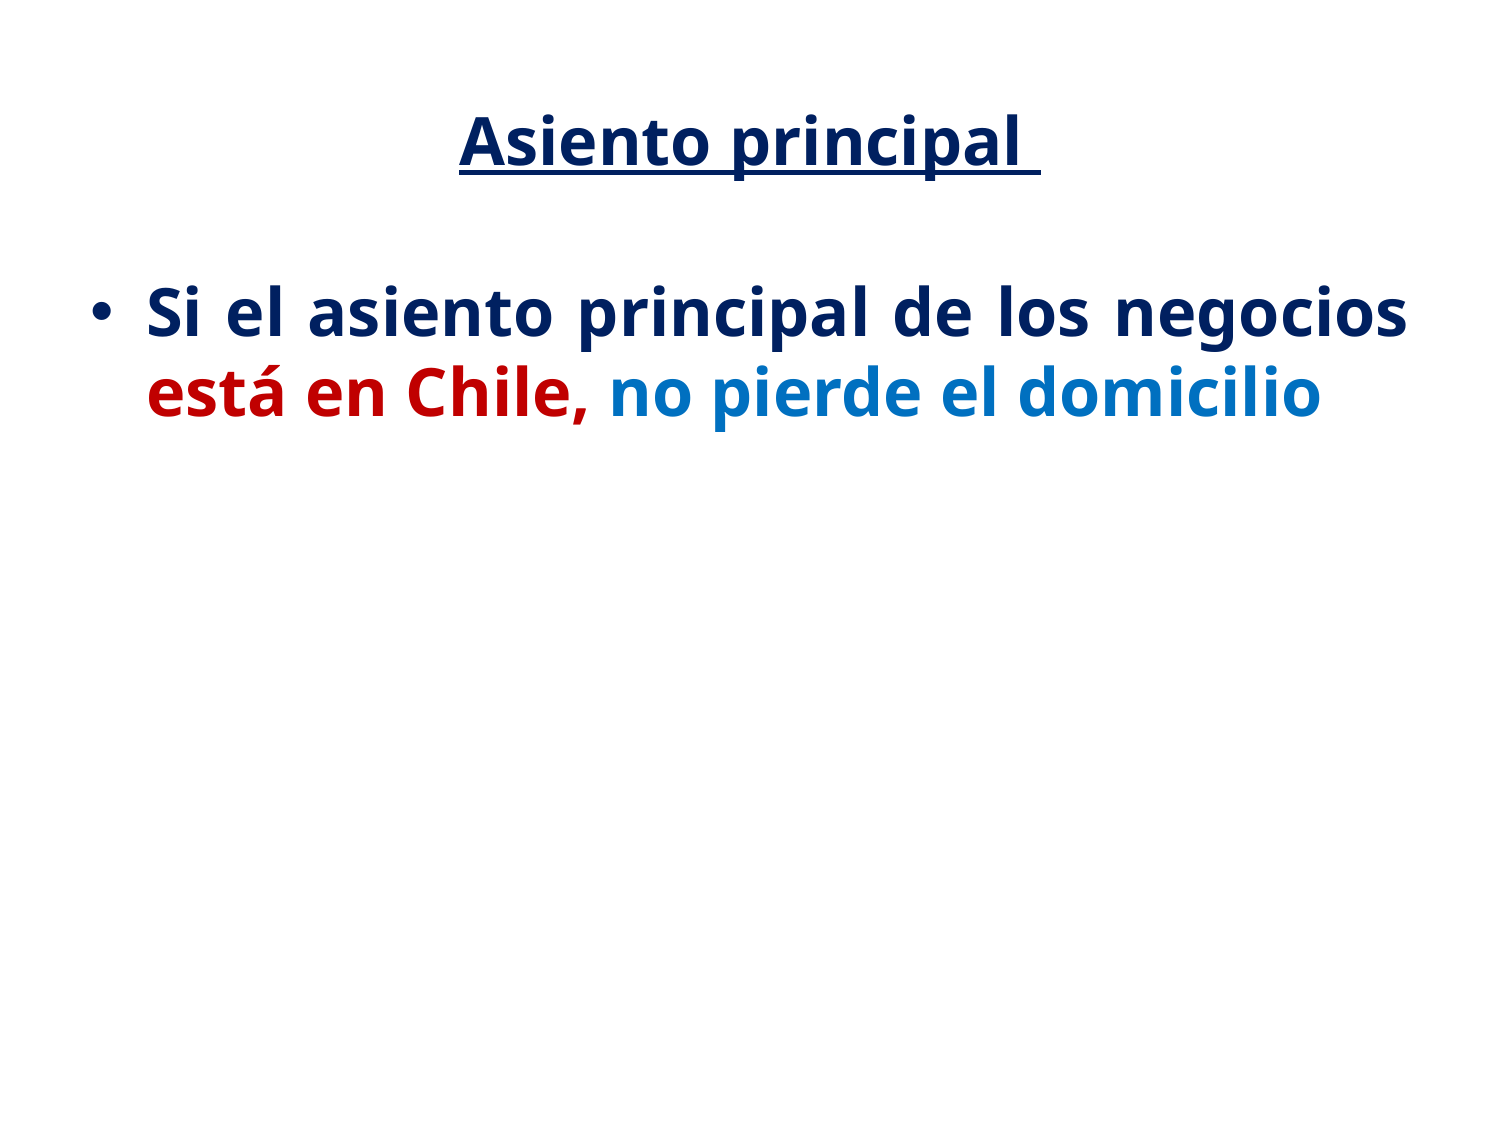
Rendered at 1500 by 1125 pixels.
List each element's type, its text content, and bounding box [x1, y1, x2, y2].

list Si el asiento principal de los negocios está en Chile, no pierde el domicilio [74, 262, 1426, 1006]
title Asiento principal [74, 44, 1426, 233]
